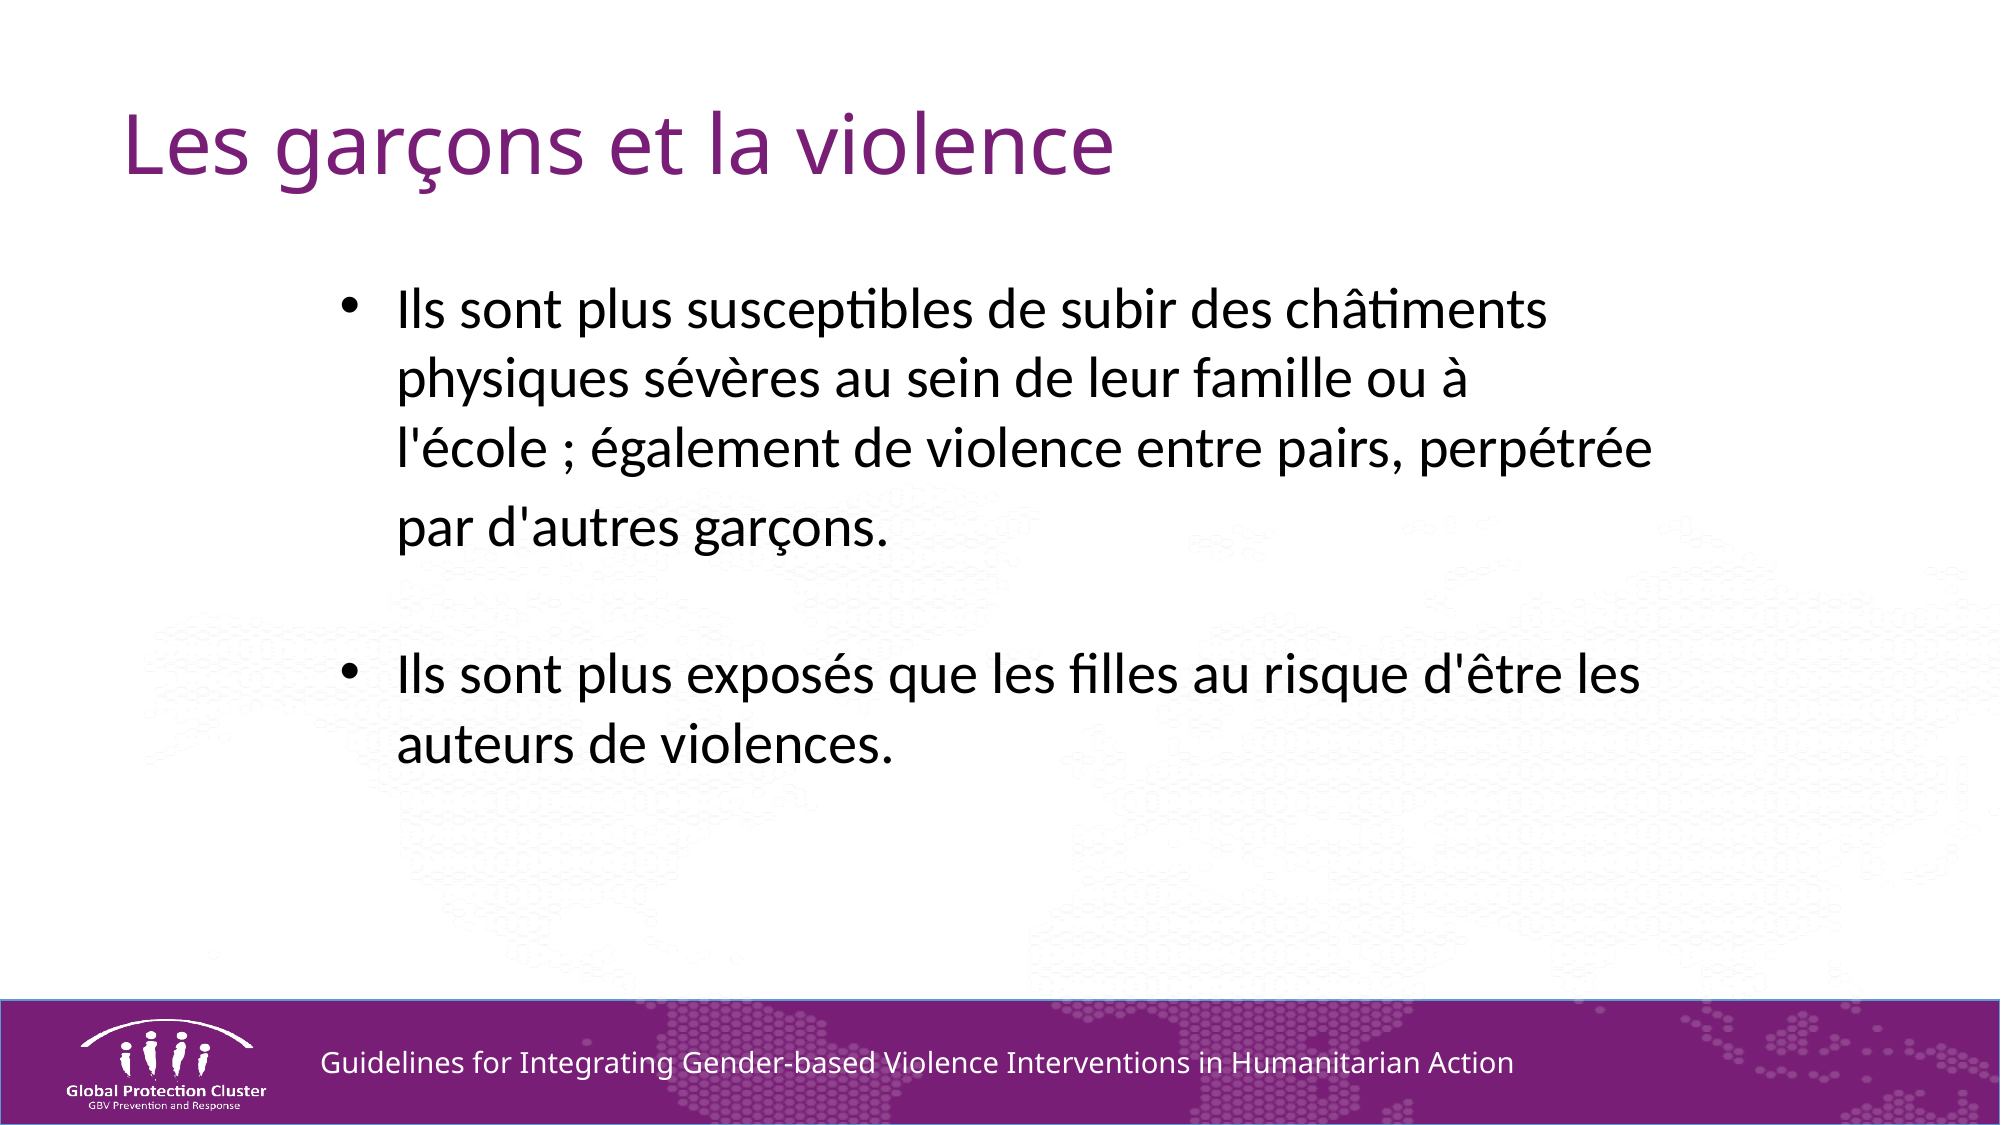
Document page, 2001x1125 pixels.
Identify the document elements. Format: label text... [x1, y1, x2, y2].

title Les garçons et la violence [106, 94, 1350, 228]
picture [56, 254, 2001, 1125]
text_box Ils sont plus susceptibles de subir des châtiments physiques sévères au sein de leur famille ou à l'école ; également de violence entre pairs, perpétrée par d'autres garçons. Ils sont plus exposés que les filles au risque d'être les auteurs de violences. [324, 262, 1675, 1005]
